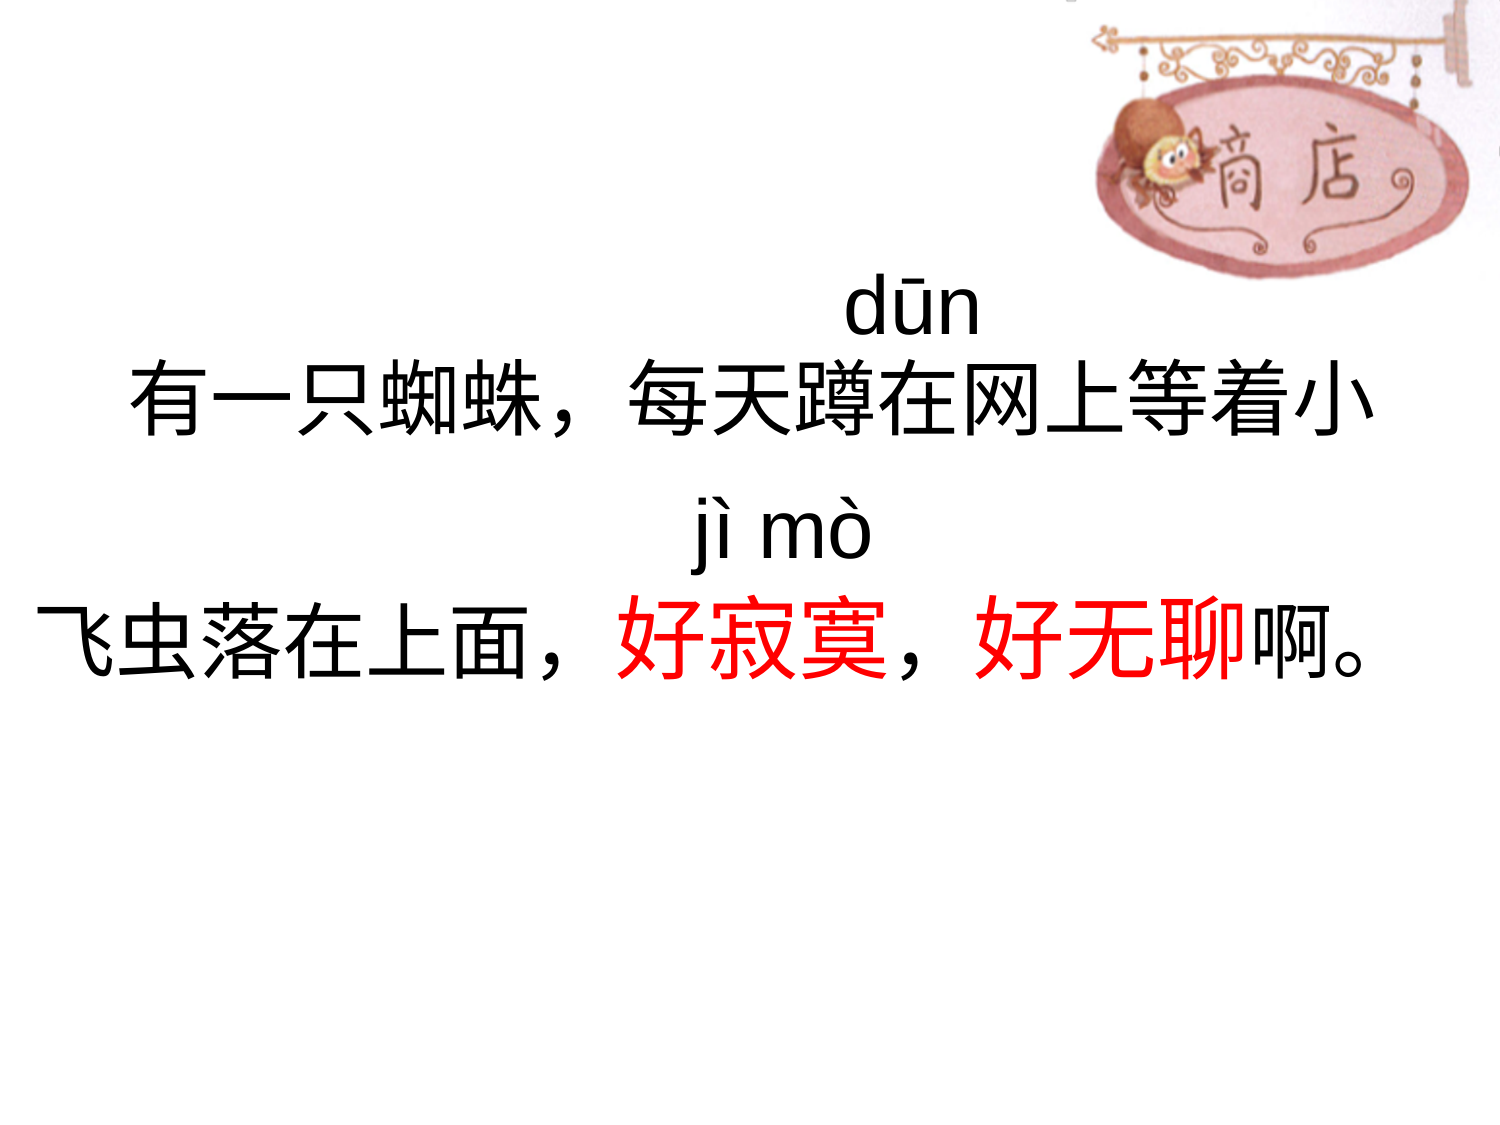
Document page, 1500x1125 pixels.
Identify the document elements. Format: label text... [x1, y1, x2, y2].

text_box jì mò [679, 468, 999, 583]
picture [1063, 0, 1500, 299]
subtitle 有一只蜘蛛，每天蹲在网上等着小 飞虫落在上面，好寂寞，好无聊啊。 [17, 338, 1471, 925]
text_box dūn [829, 243, 1022, 359]
